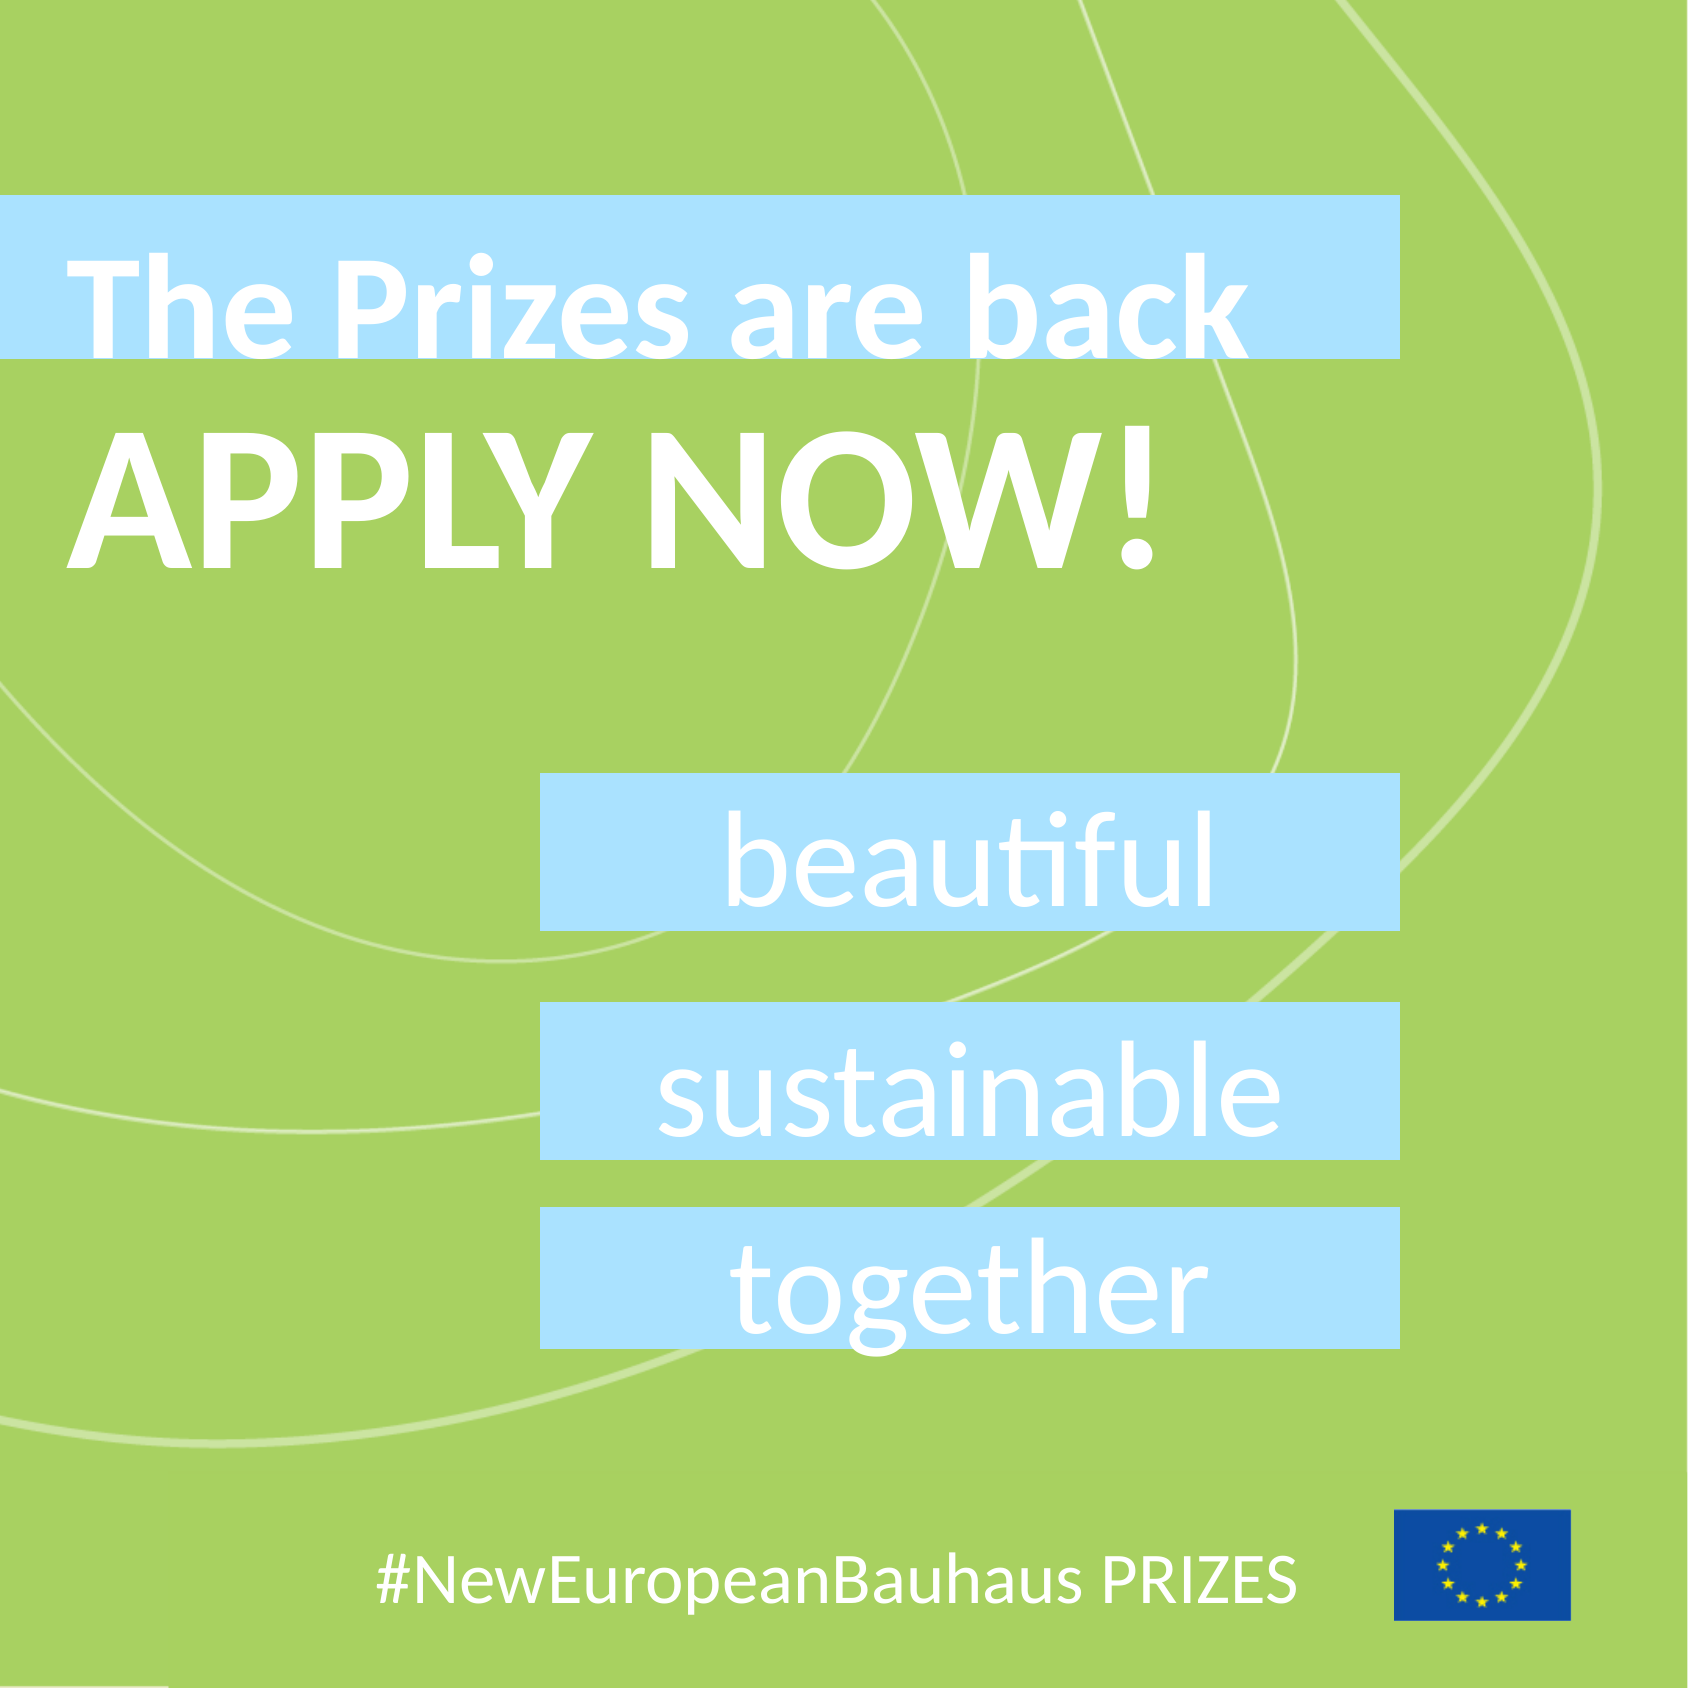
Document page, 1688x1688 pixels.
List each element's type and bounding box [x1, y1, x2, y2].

text_box [360, 1509, 1572, 1627]
picture [0, 0, 1688, 1688]
